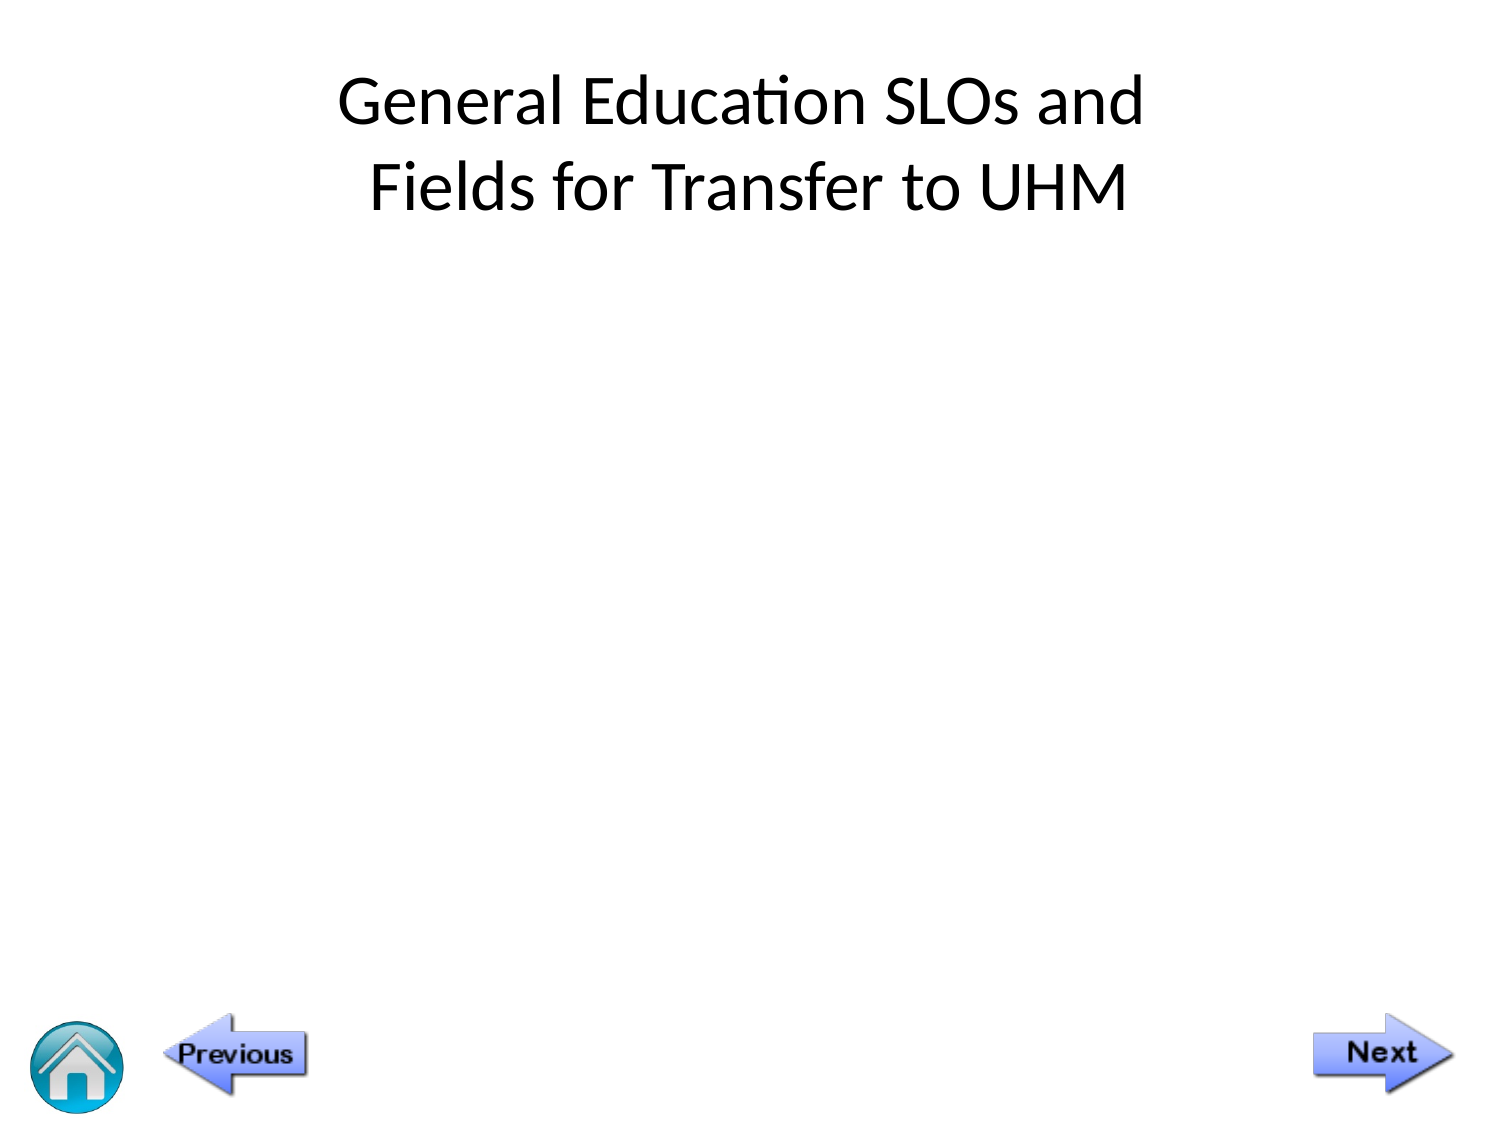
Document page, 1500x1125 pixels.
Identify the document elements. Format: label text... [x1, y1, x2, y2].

picture [1312, 1012, 1460, 1100]
picture [162, 1012, 313, 1102]
title General Education SLOs and Fields for Transfer to UHM [75, 45, 1425, 233]
picture [24, 1014, 129, 1118]
